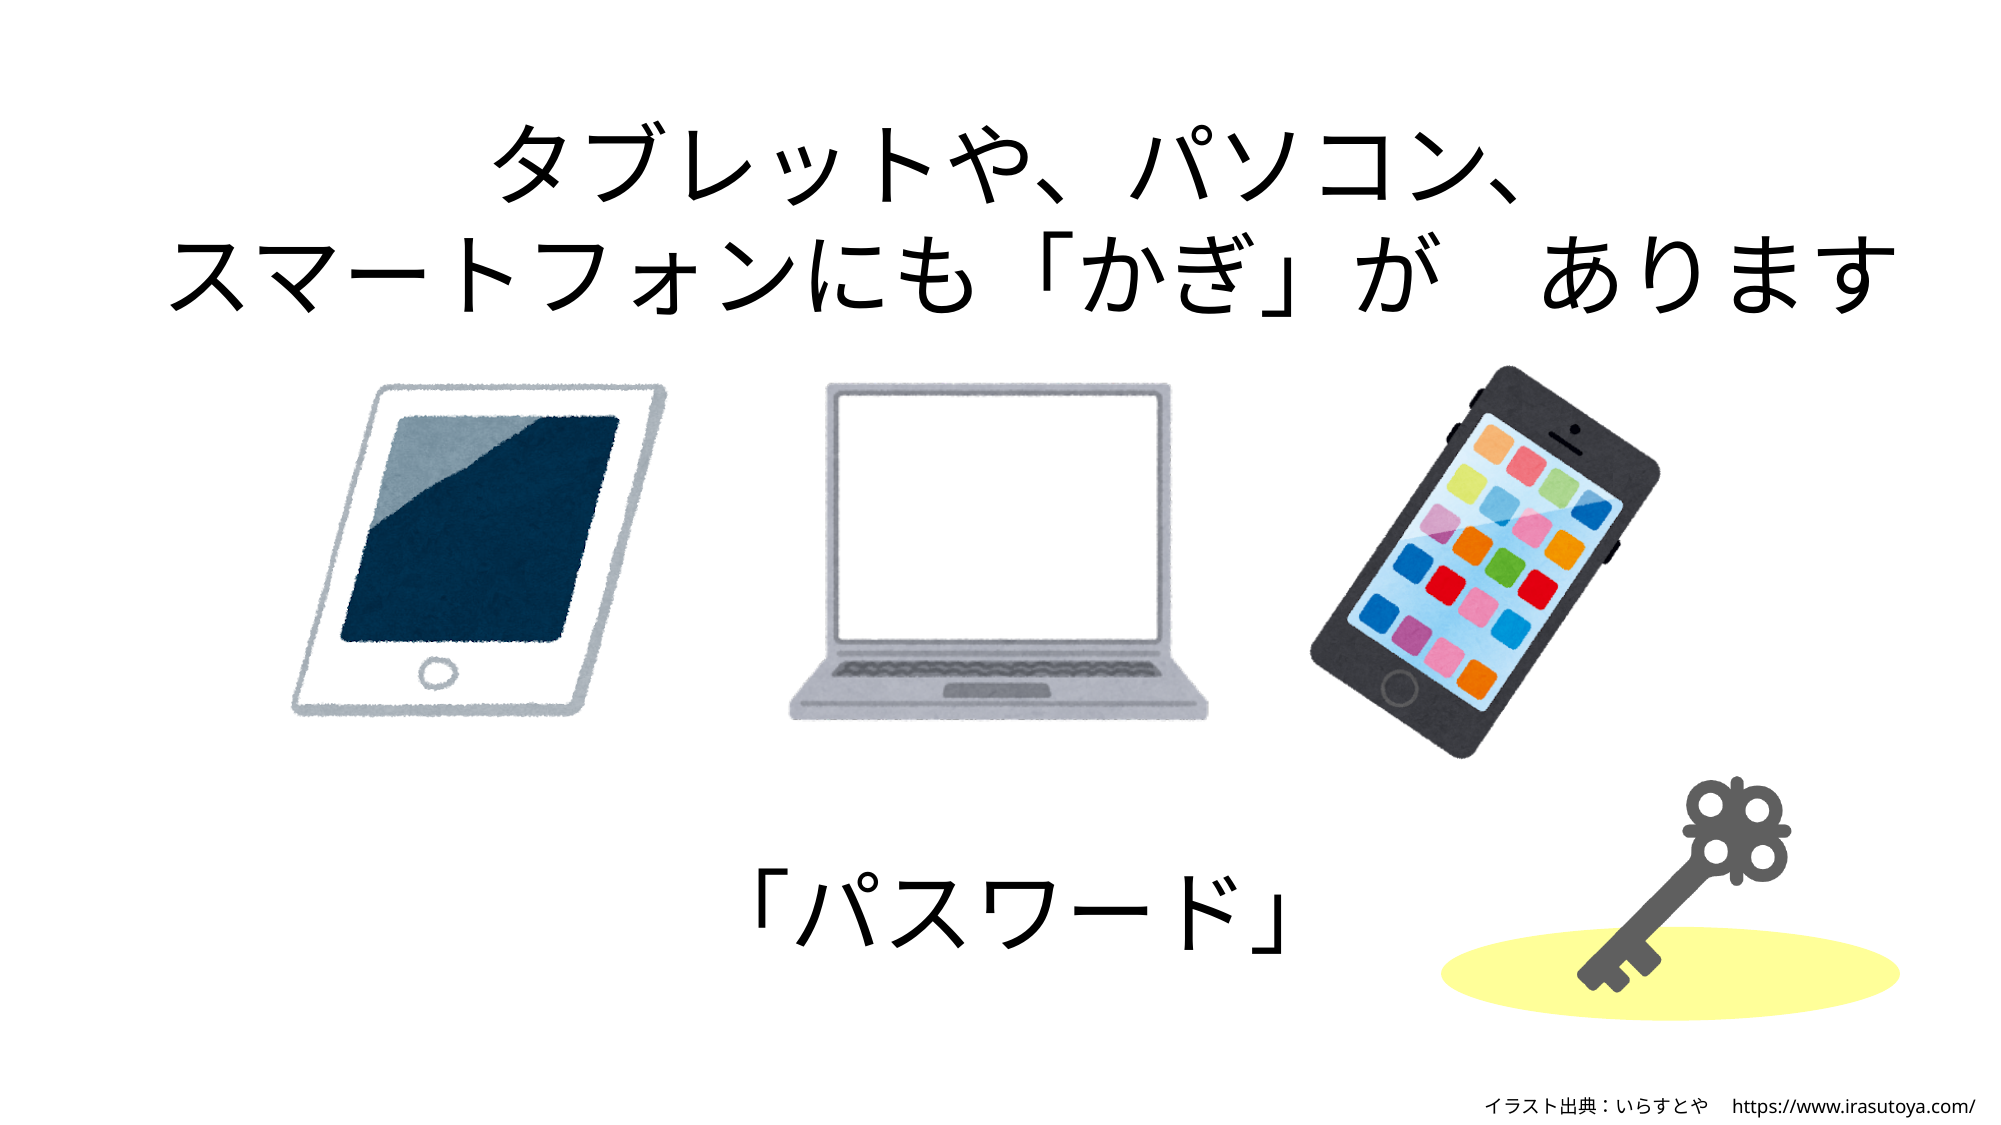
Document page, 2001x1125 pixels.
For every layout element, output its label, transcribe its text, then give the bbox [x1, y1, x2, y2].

picture [1295, 358, 1812, 1012]
text_box [1439, 931, 1902, 1023]
text_box タブレットや、パソコン、 スマートフォンにも「かぎ」が あります [124, 100, 1940, 336]
picture [281, 366, 674, 731]
text_box 「パスワード」 [613, 847, 1428, 973]
text_box イラスト出典：いらすとや https://www.irasutoya.com/ [1469, 1087, 2000, 1125]
picture [765, 373, 1235, 731]
